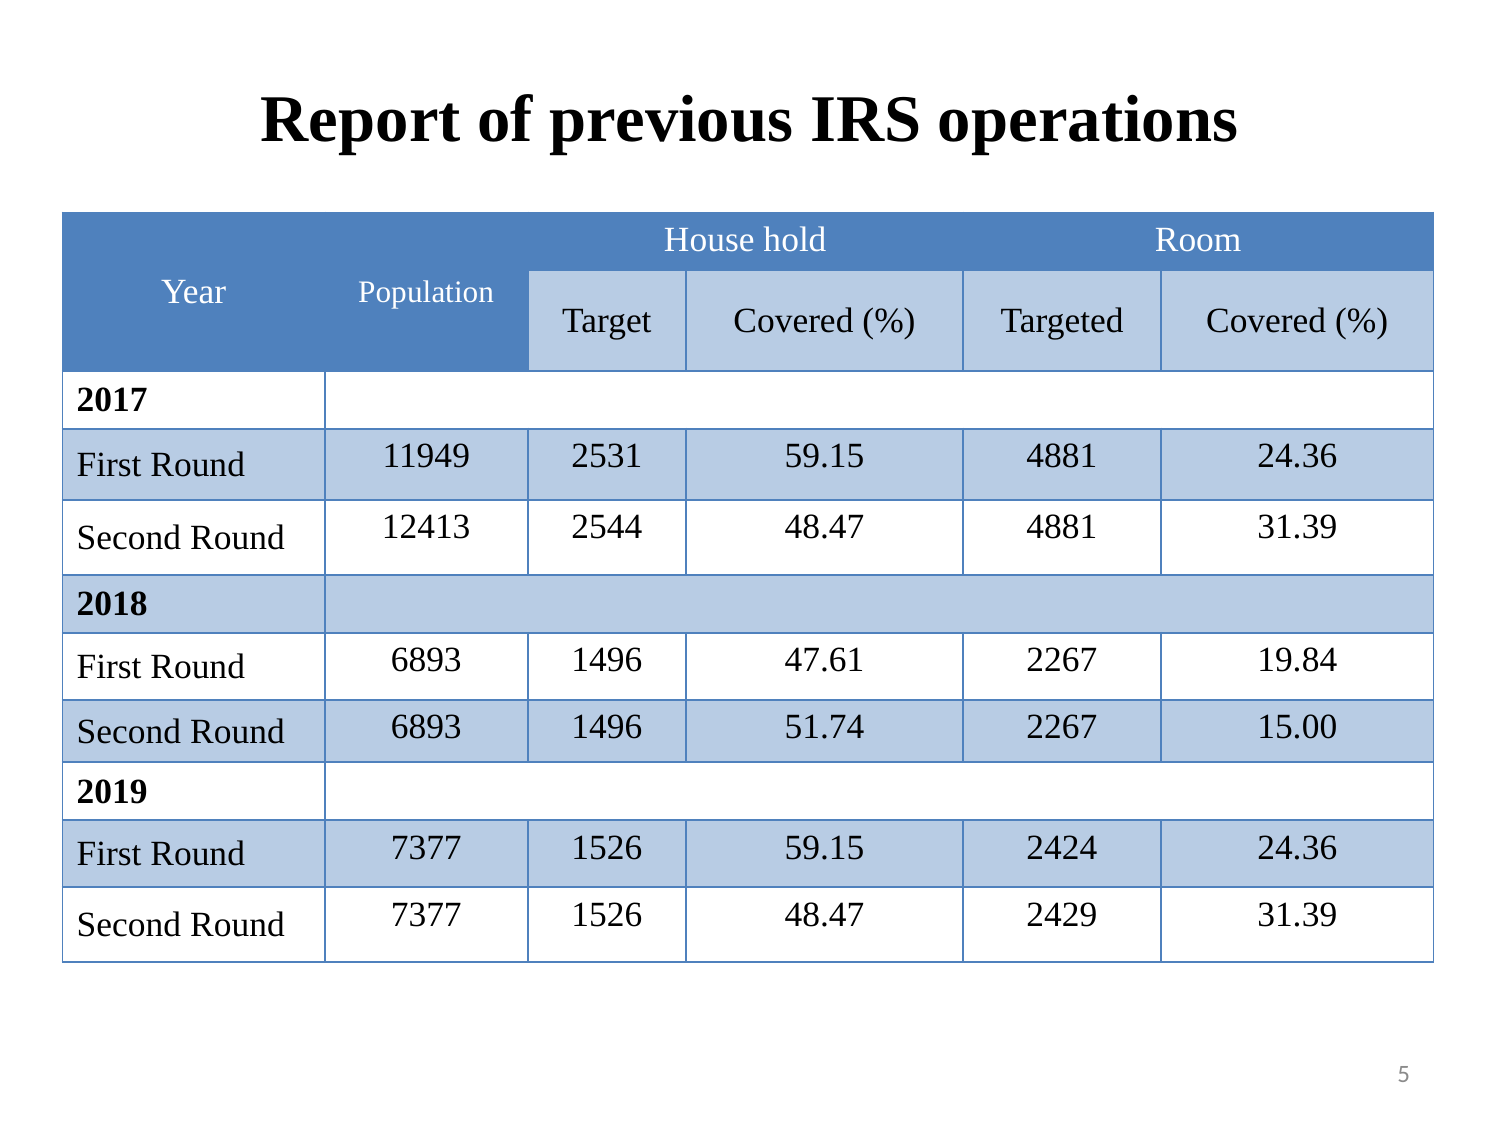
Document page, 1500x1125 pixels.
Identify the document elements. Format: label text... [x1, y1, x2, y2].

table_cell 6893 [326, 634, 527, 699]
table_header Population [326, 213, 527, 370]
table_cell 1496 [529, 701, 685, 761]
table_header Year [63, 213, 324, 370]
table_cell [326, 763, 1433, 819]
table_cell Targeted [964, 271, 1160, 370]
table_cell 31.39 [1162, 888, 1433, 961]
table_cell 19.84 [1162, 634, 1433, 699]
table_cell 2017 [63, 372, 324, 428]
table_cell Target [529, 271, 685, 370]
table_cell 48.47 [687, 501, 962, 574]
table_cell 4881 [964, 501, 1160, 574]
table_cell 24.36 [1162, 430, 1433, 499]
table_cell 2544 [529, 501, 685, 574]
slide_number 5 [1074, 1042, 1425, 1103]
table_cell Covered (%) [687, 271, 962, 370]
table_cell First Round [63, 430, 324, 499]
table_cell [326, 576, 1433, 632]
table_cell 2531 [529, 430, 685, 499]
table_cell 7377 [326, 821, 527, 886]
table_cell 11949 [326, 430, 527, 499]
table_header Room [964, 213, 1433, 269]
table_cell 12413 [326, 501, 527, 574]
table_header House hold [529, 213, 962, 269]
table_cell 31.39 [1162, 501, 1433, 574]
table_cell 59.15 [687, 430, 962, 499]
table_cell 1496 [529, 634, 685, 699]
table_cell First Round [63, 634, 324, 699]
table_cell First Round [63, 821, 324, 886]
table_cell 4881 [964, 430, 1160, 499]
table_cell Second Round [63, 701, 324, 761]
table_cell Second Round [63, 888, 324, 961]
table_cell 1526 [529, 821, 685, 886]
table_cell Second Round [63, 501, 324, 574]
table_cell 1526 [529, 888, 685, 961]
table_cell 2018 [63, 576, 324, 632]
table_cell 51.74 [687, 701, 962, 761]
table_cell 7377 [326, 888, 527, 961]
table_cell [326, 372, 1433, 428]
table_cell 2019 [63, 763, 324, 819]
title Report of previous IRS operations [50, 75, 1451, 155]
table_cell 2267 [964, 634, 1160, 699]
table_cell Covered (%) [1162, 271, 1433, 370]
table_cell 2429 [964, 888, 1160, 961]
table_cell 2267 [964, 701, 1160, 761]
table_cell 6893 [326, 701, 527, 761]
table_cell 48.47 [687, 888, 962, 961]
table_cell 24.36 [1162, 821, 1433, 886]
table_cell 2424 [964, 821, 1160, 886]
table_cell 15.00 [1162, 701, 1433, 761]
table_cell 47.61 [687, 634, 962, 699]
table_cell 59.15 [687, 821, 962, 886]
